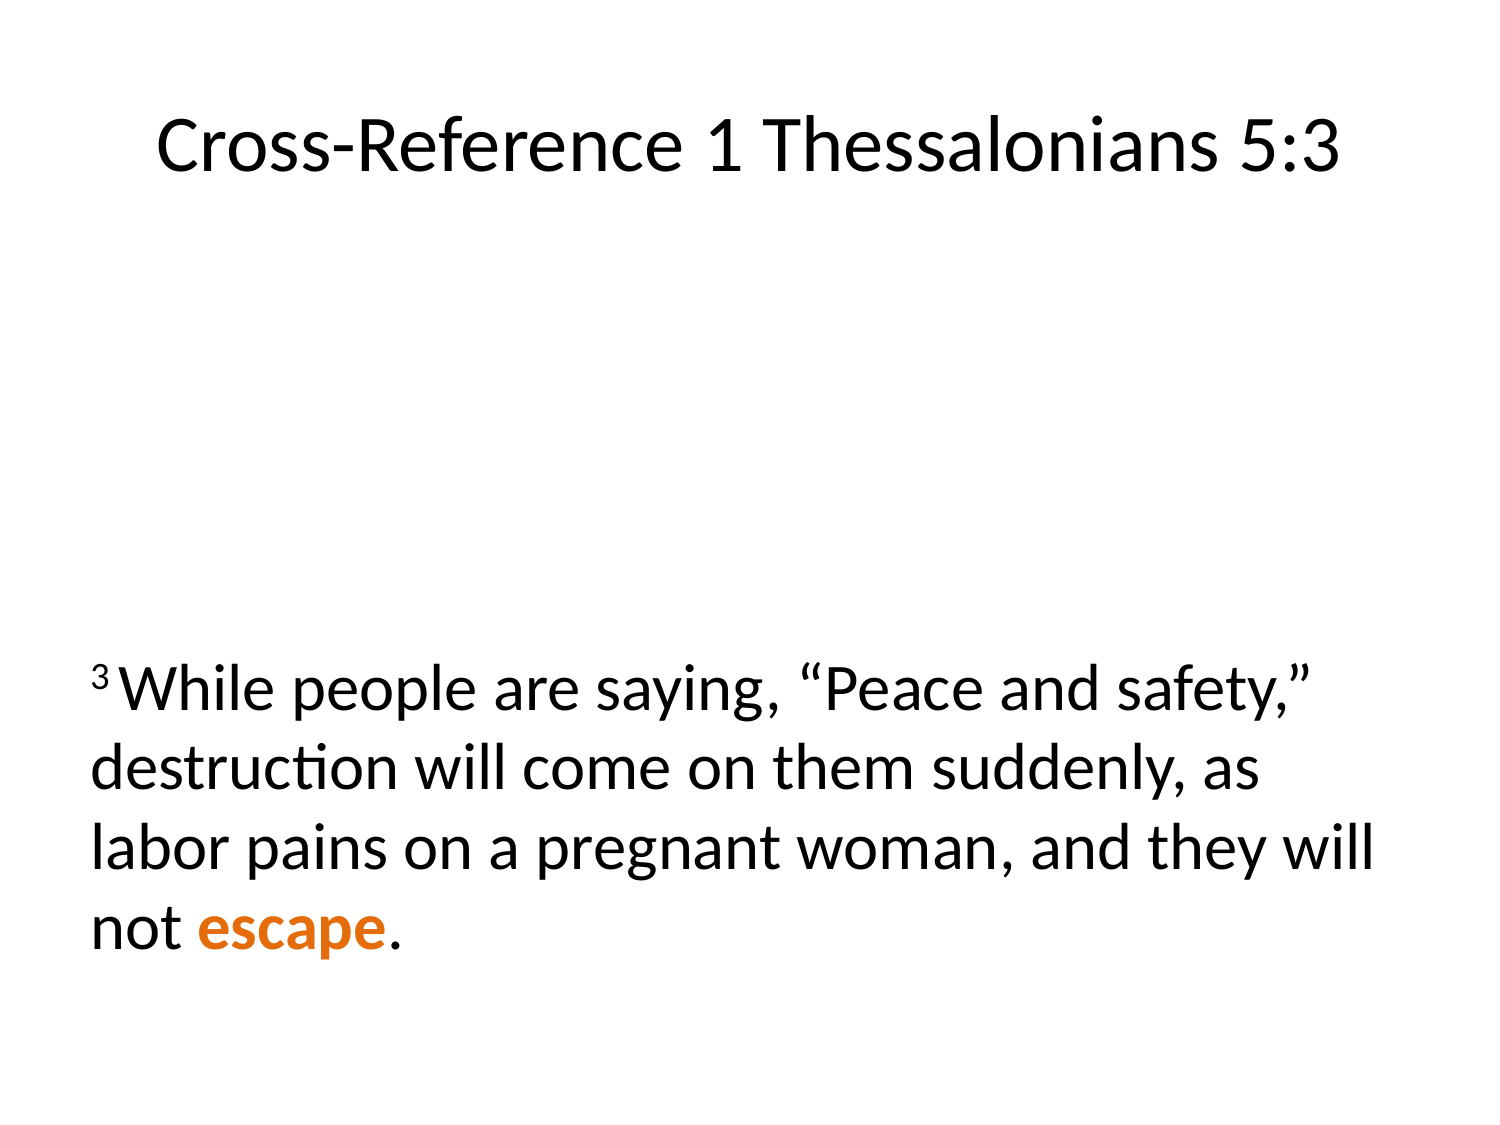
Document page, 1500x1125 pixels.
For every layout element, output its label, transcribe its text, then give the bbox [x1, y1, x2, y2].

list 3 While people are saying, “Peace and safety,” destruction will come on them suddenly, as labor pains on a pregnant woman, and they will not escape. [75, 262, 1425, 1005]
title Cross-Reference 1 Thessalonians 5:3 [75, 45, 1425, 233]
